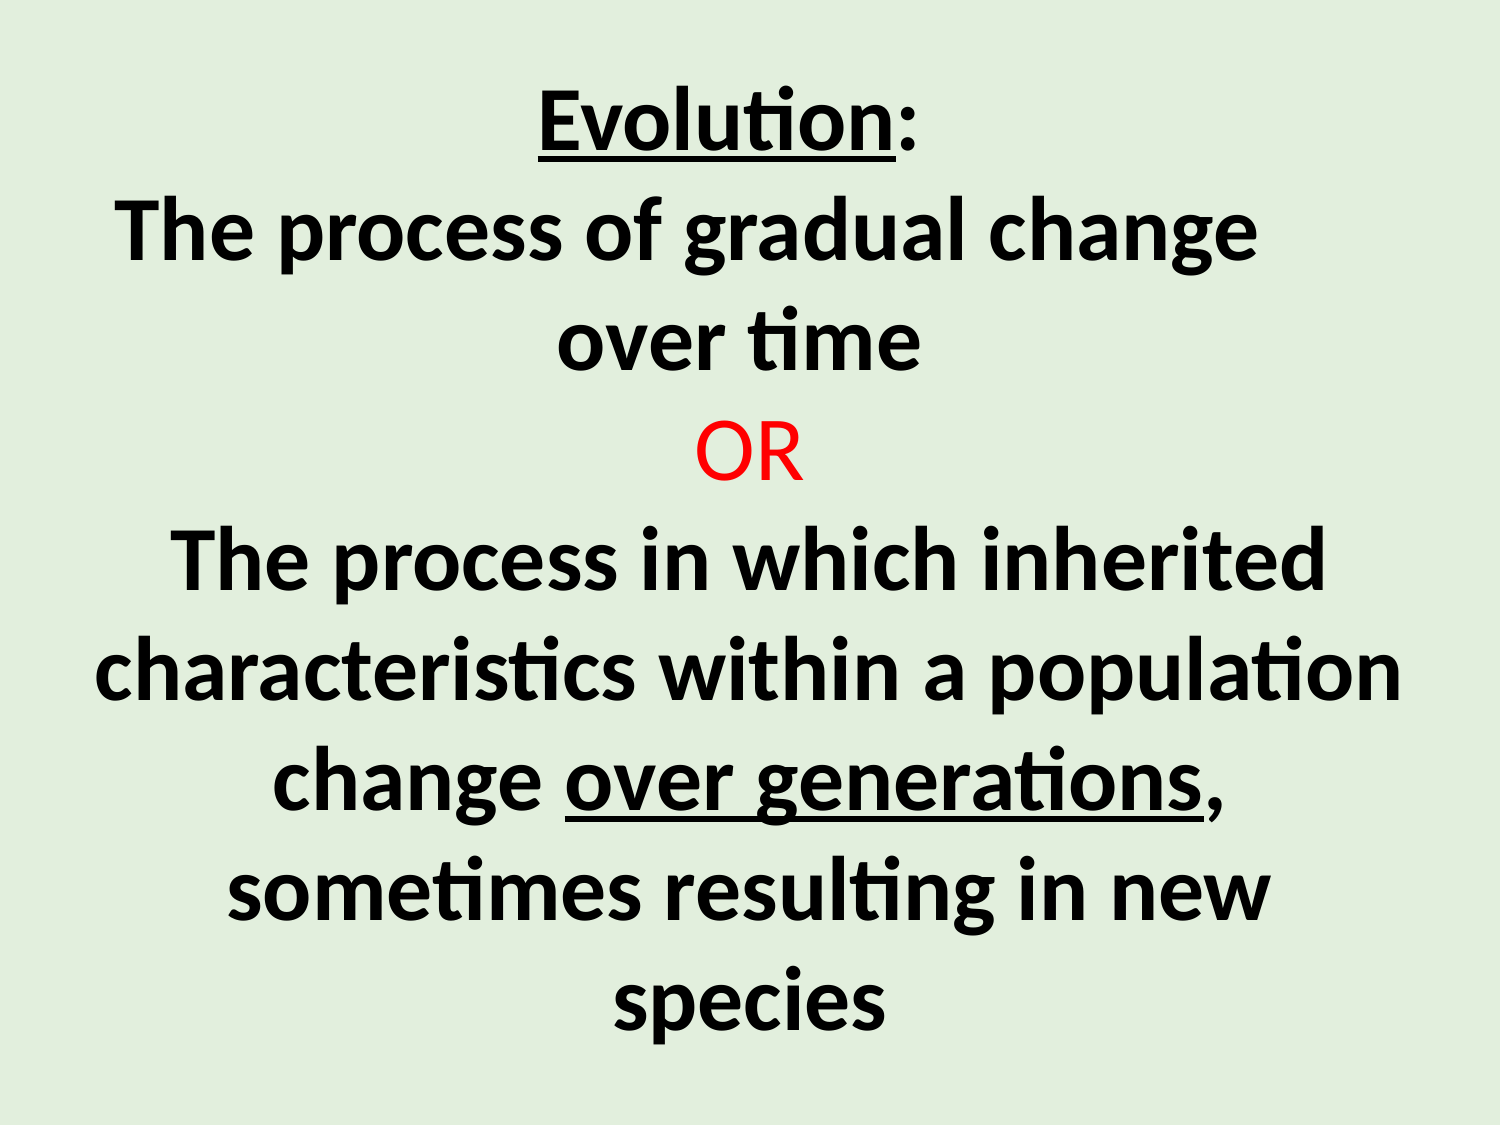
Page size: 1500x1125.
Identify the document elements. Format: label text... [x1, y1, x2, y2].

title Evolution: The process of gradual change over time OR The process in which inherited characteristics within a population change over generations, sometimes resulting in new species [75, 45, 1425, 1063]
